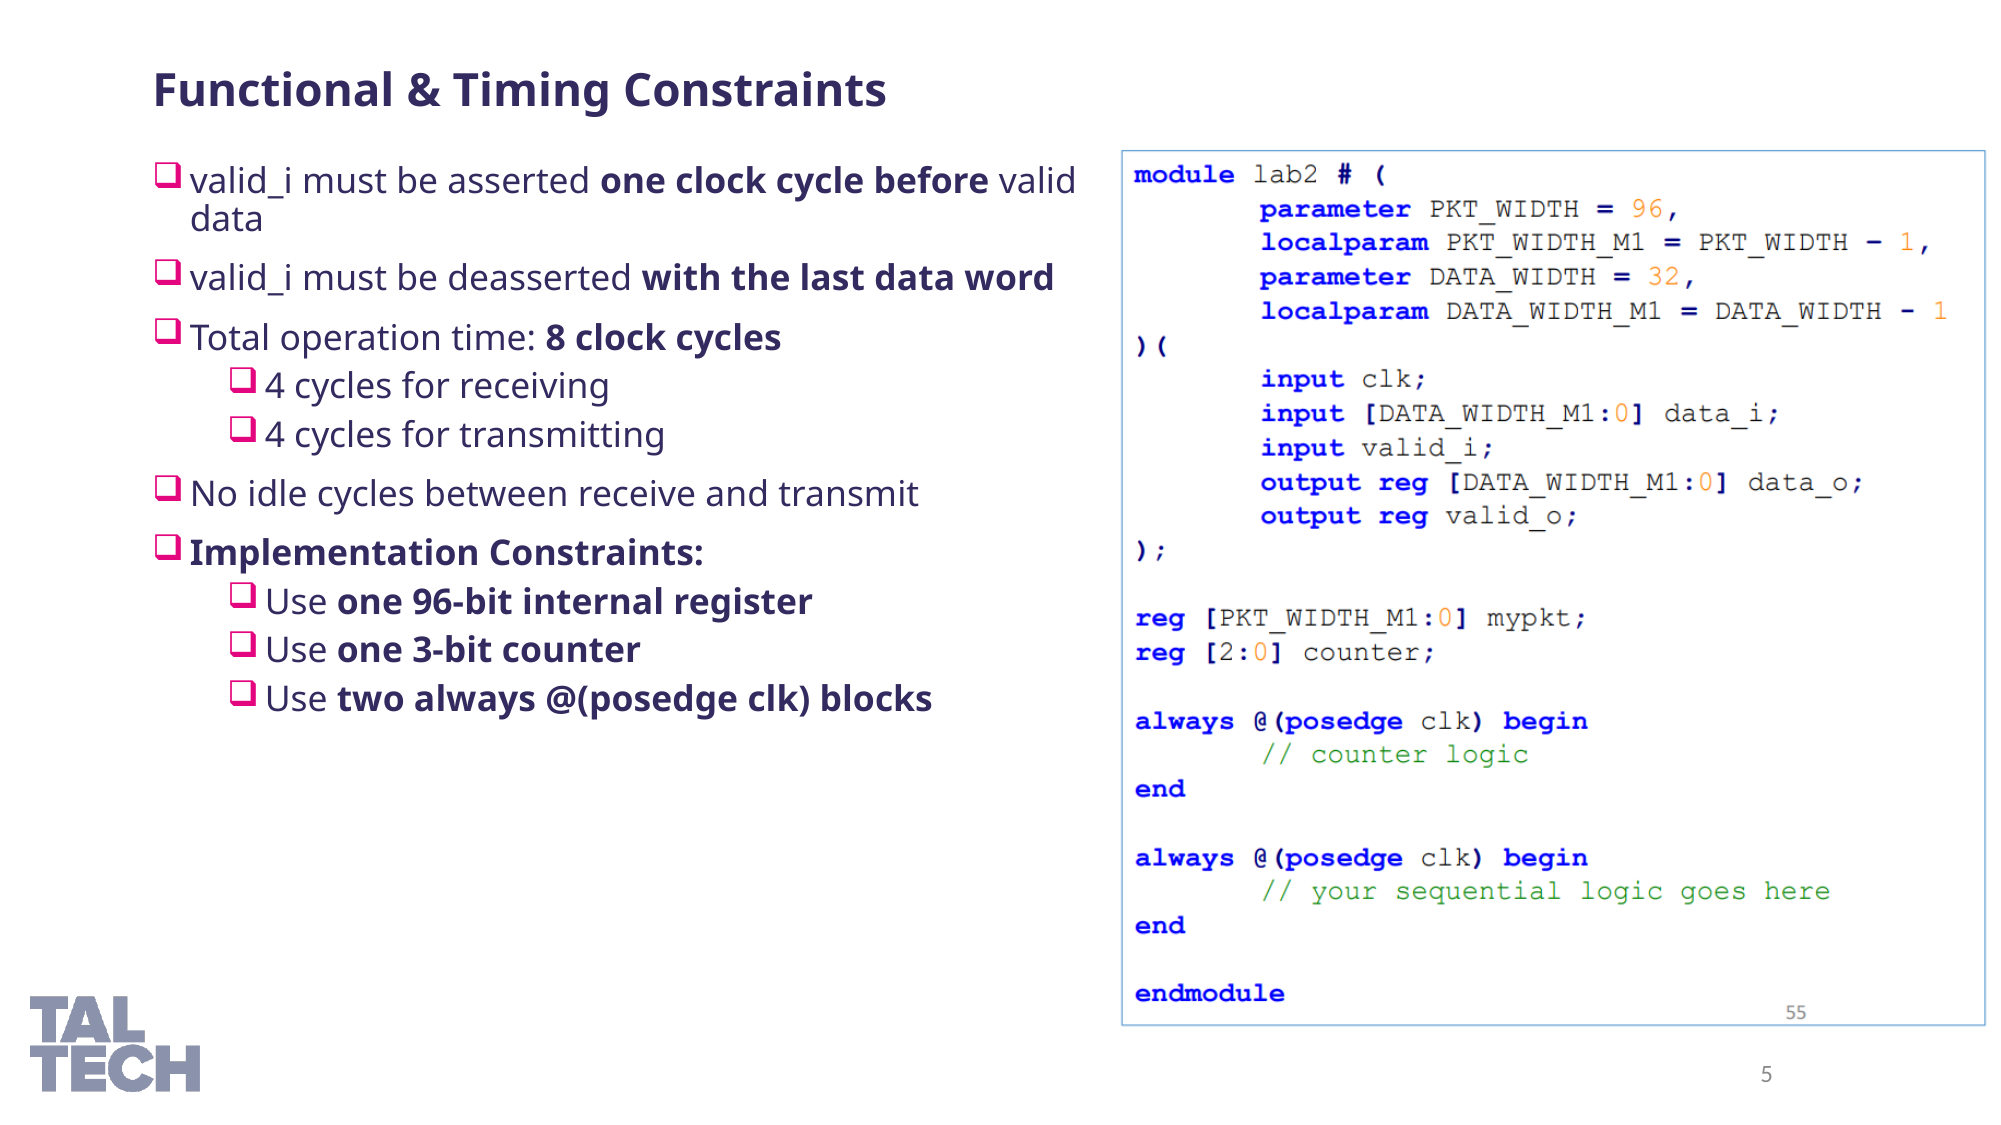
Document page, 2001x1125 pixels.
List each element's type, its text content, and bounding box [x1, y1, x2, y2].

list valid_i must be asserted one clock cycle before valid data valid_i must be deasserted with the last data word Total operation time: 8 clock cycles 4 cycles for receiving 4 cycles for transmitting No idle cycles between receive and transmit Implementation Constraints: Use one 96-bit internal register Use one 3-bit counter Use two always @(posedge clk) blocks [137, 155, 1114, 1014]
picture [25, 990, 204, 1097]
title Functional & Timing Constraints [137, 59, 1863, 155]
slide_number 5 [1338, 1042, 1789, 1103]
picture [1114, 139, 1992, 1030]
